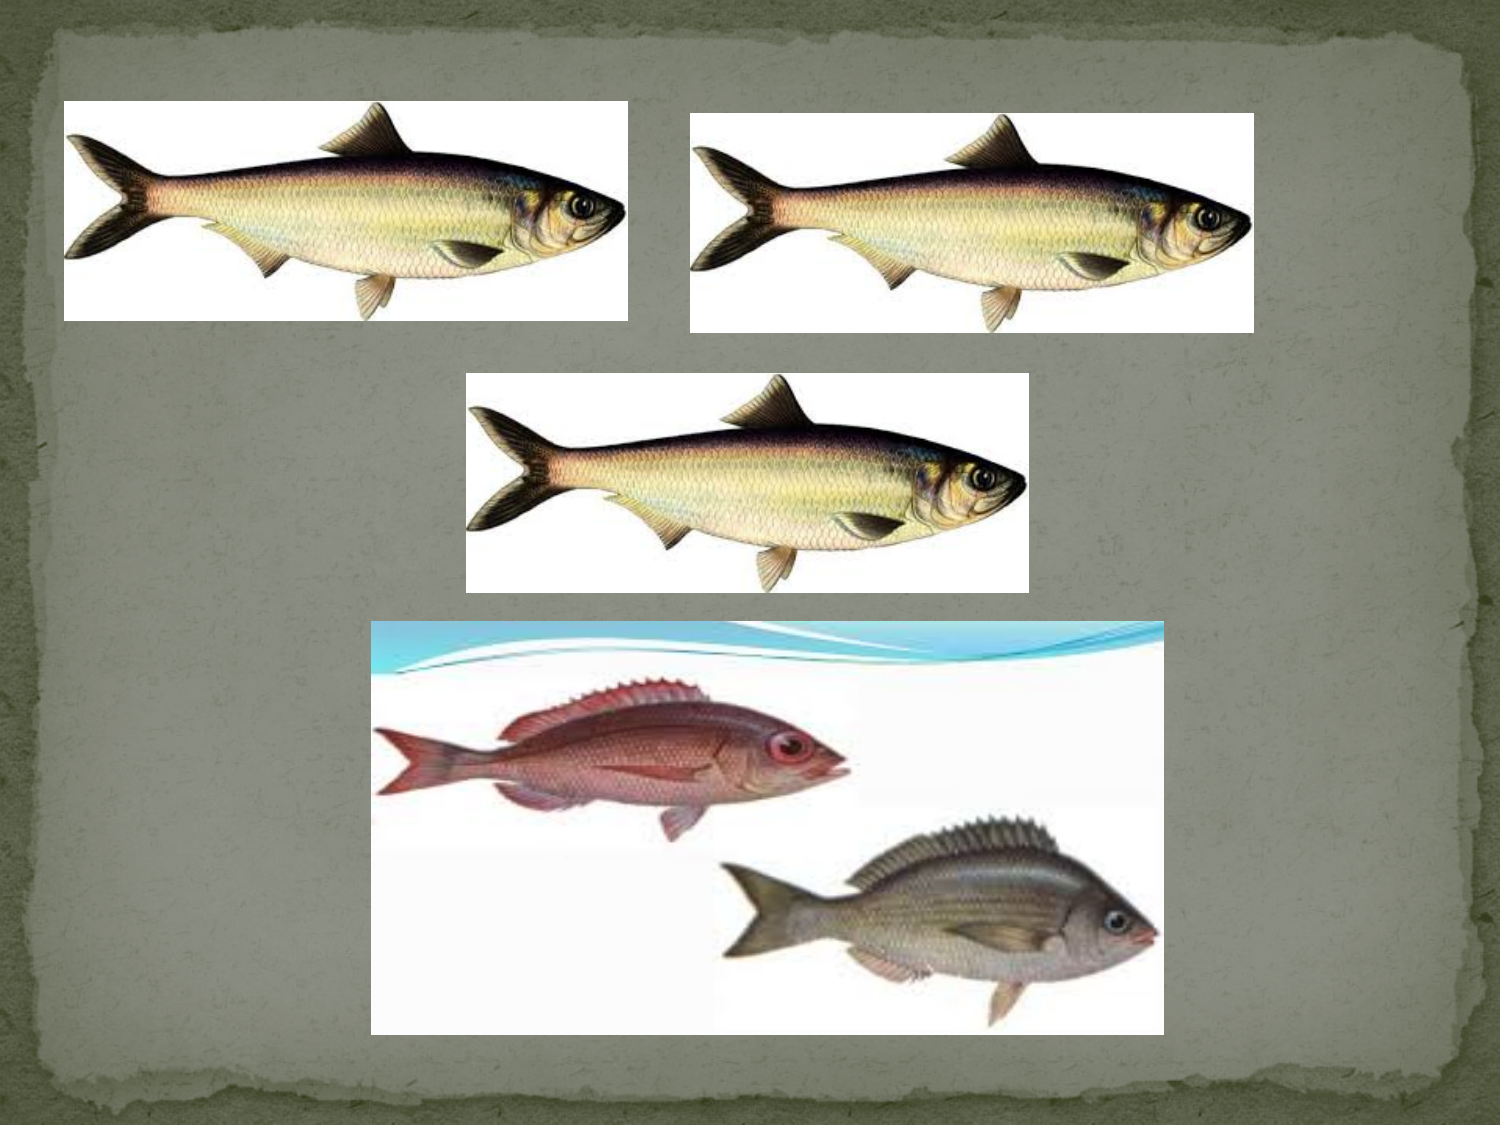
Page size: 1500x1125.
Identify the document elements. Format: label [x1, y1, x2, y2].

picture [64, 101, 628, 321]
picture [466, 373, 1029, 593]
picture [371, 621, 1164, 1035]
picture [690, 113, 1254, 333]
